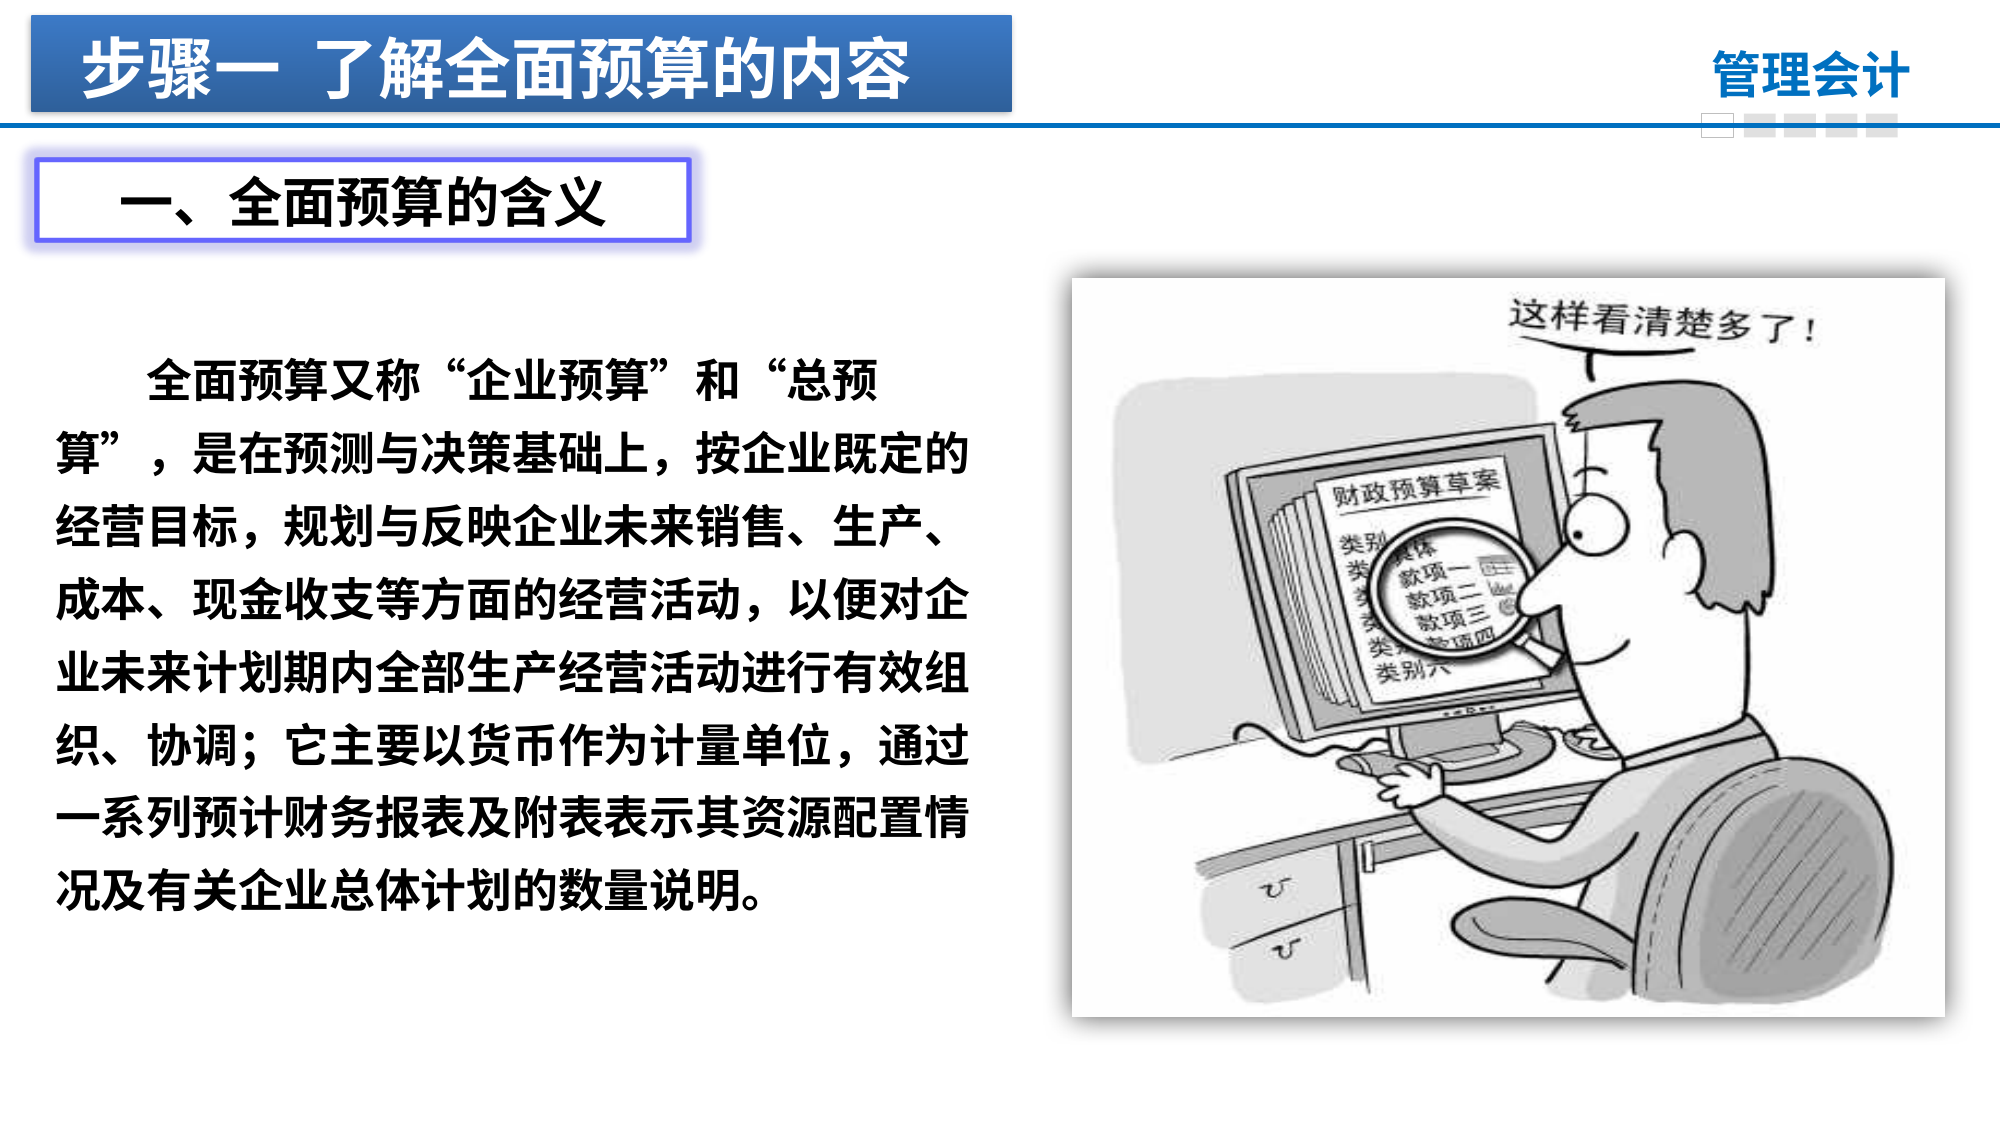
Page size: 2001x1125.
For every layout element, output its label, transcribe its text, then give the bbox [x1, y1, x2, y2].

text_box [7, 132, 719, 268]
text_box 全面预算又称“企业预算”和“总预算”，是在预测与决策基础上，按企业既定的经营目标，规划与反映企业未来销售、生产、成本、现金收支等方面的经营活动，以便对企业未来计划期内全部生产经营活动进行有效组织、协调；它主要以货币作为计量单位，通过一系列预计财务报表及附表表示其资源配置情况及有关企业总体计划的数量说明。 [40, 326, 1030, 925]
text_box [31, 14, 1012, 197]
picture [1072, 278, 1946, 1017]
